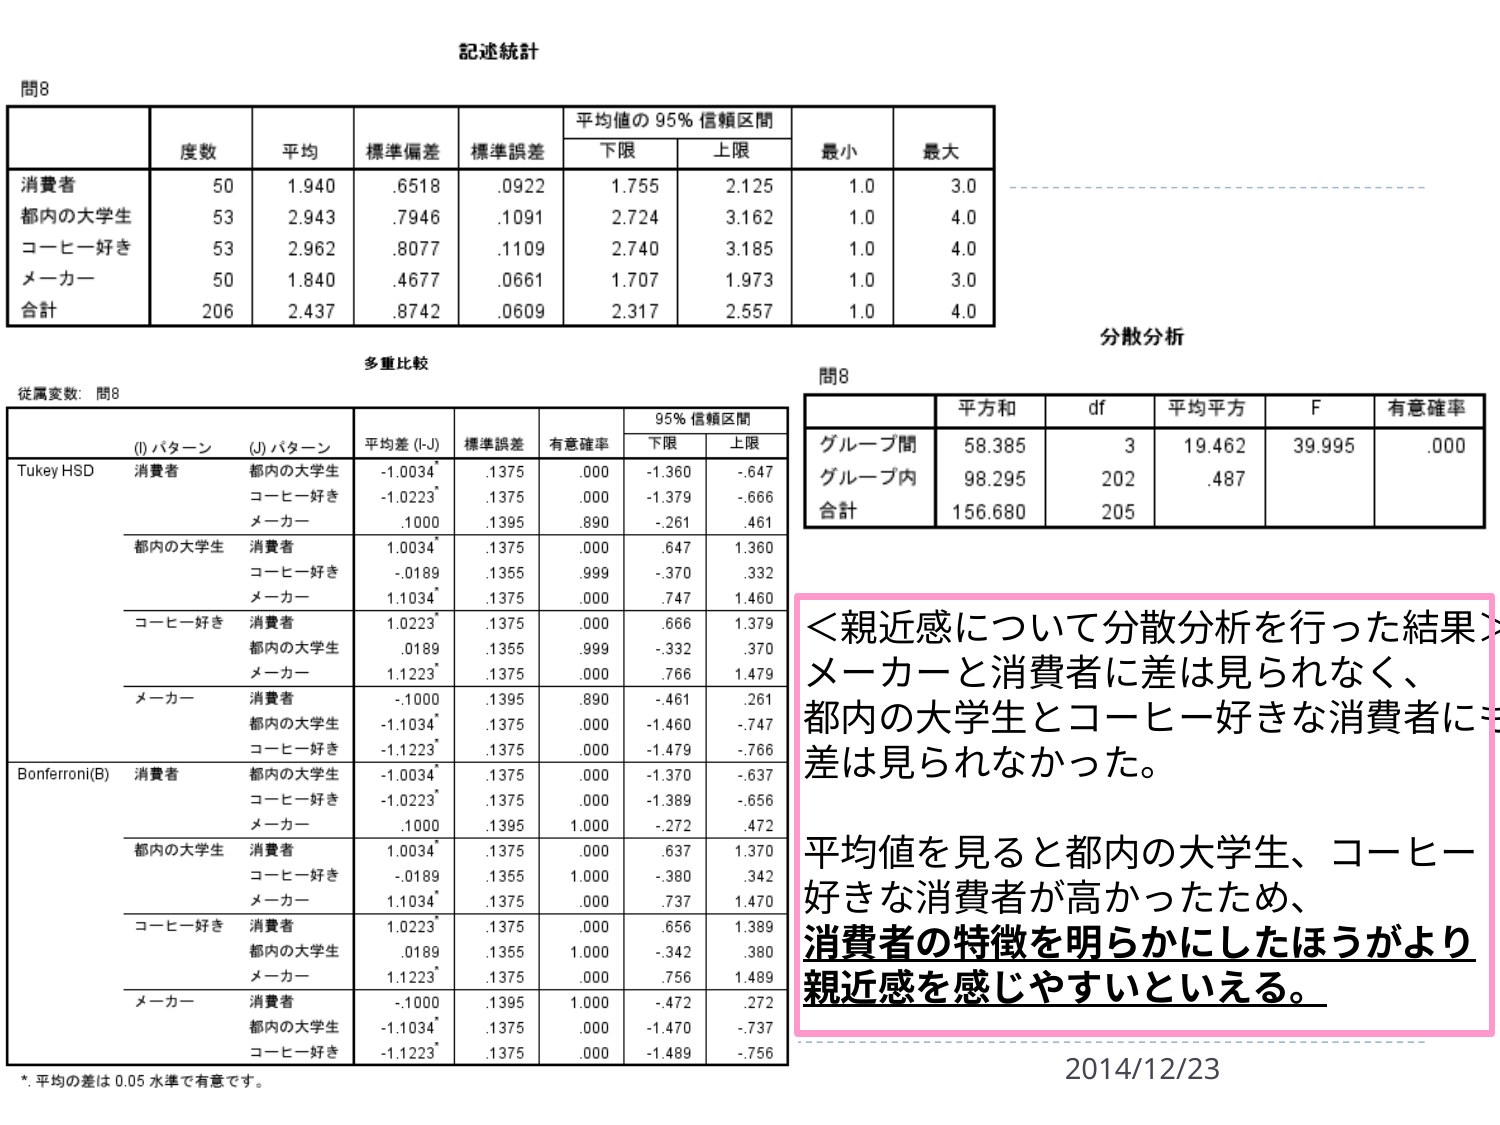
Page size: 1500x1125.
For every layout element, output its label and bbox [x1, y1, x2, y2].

text_box [1494, 596, 1500, 1017]
picture [1, 314, 1493, 1109]
text_box [803, 595, 1494, 1035]
slide_number [1050, 1042, 1426, 1103]
list [0, 30, 1007, 346]
